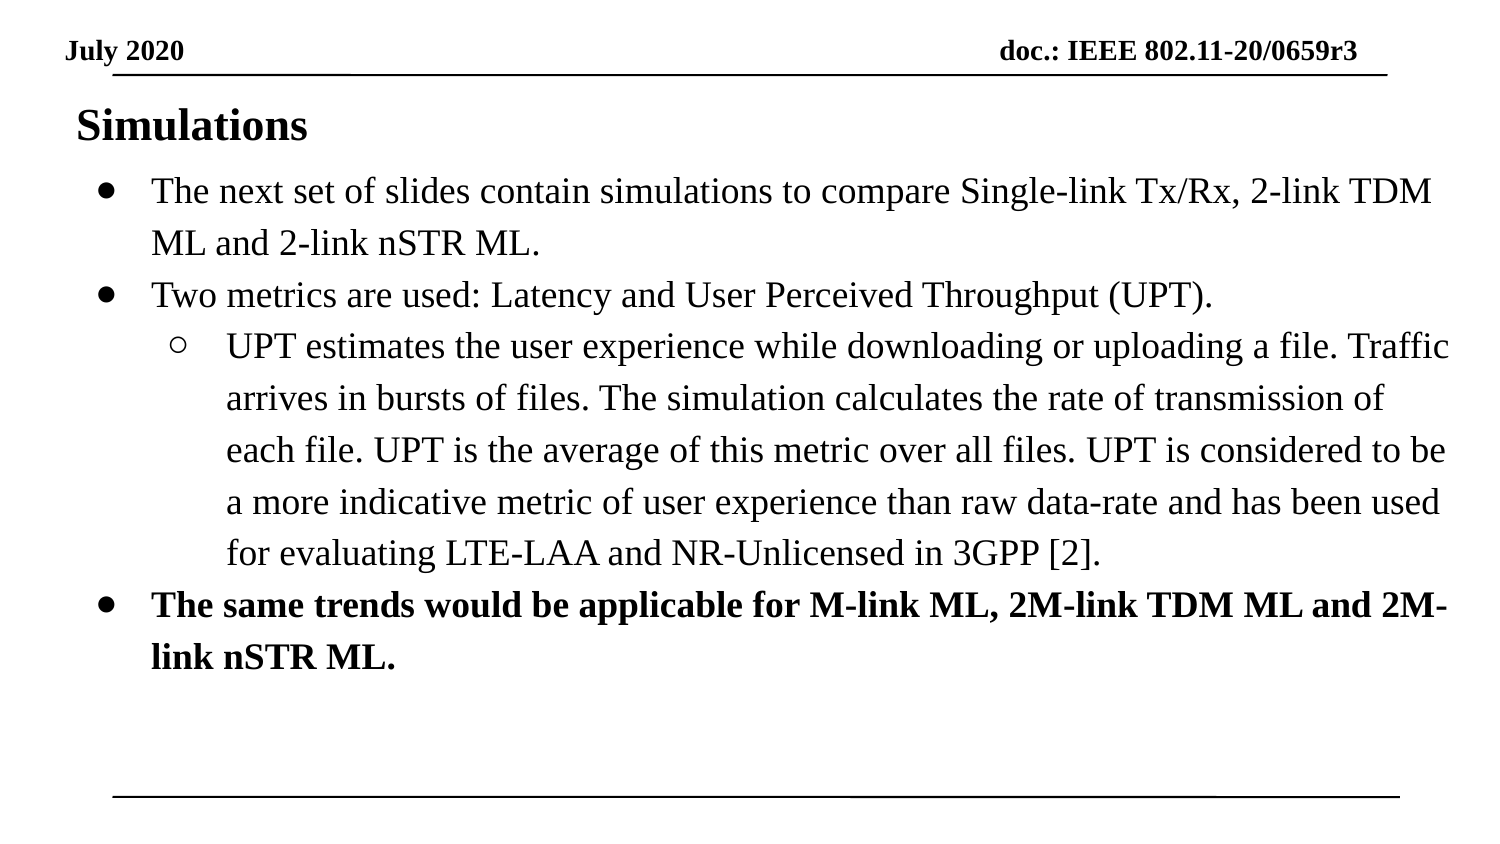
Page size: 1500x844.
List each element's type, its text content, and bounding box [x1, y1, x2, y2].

list Simulations The next set of slides contain simulations to compare Single-link Tx/Rx, 2-link TDM ML and 2-link nSTR ML. Two metrics are used: Latency and User Perceived Throughput (UPT). UPT estimates the user experience while downloading or uploading a file. Traffic arrives in bursts of files. The simulation calculates the rate of transmission of each file. UPT is the average of this metric over all files. UPT is considered to be a more indicative metric of user experience than raw data-rate and has been used for evaluating LTE-LAA and NR-Unlicensed in 3GPP [2]. The same trends would be applicable for M-link ML, 2M-link TDM ML and 2M-link nSTR ML. [64, 80, 1465, 799]
